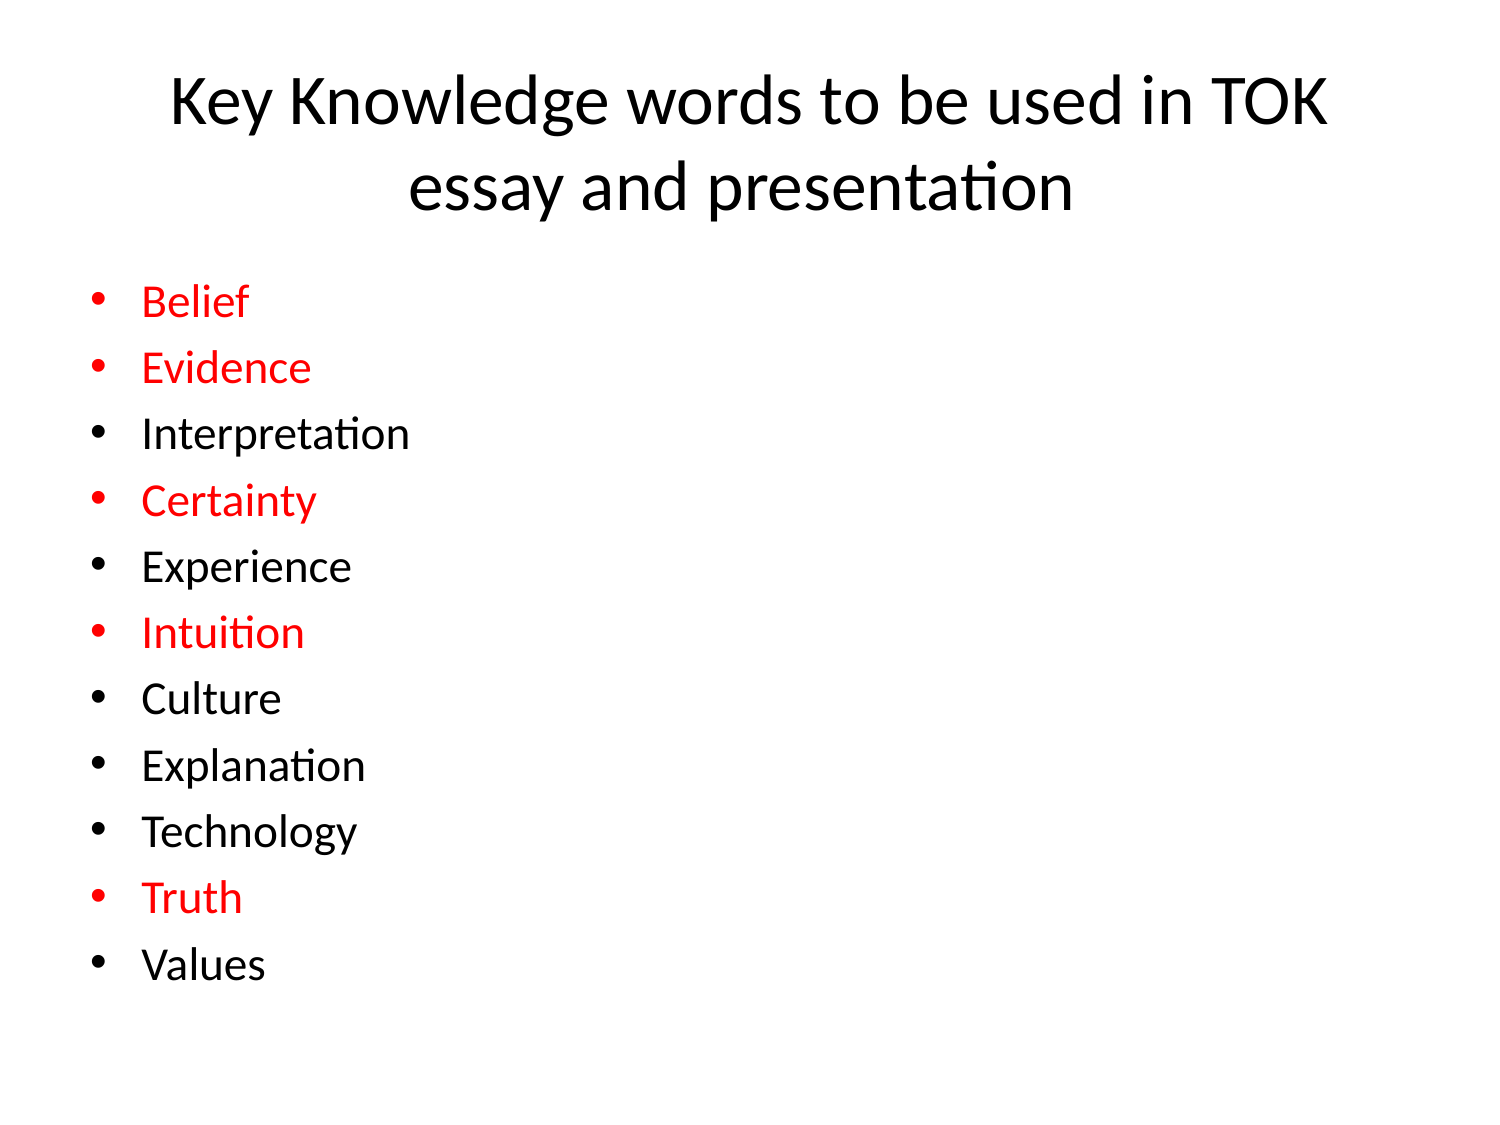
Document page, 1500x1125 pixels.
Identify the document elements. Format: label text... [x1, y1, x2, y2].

list Belief Evidence Interpretation Certainty Experience Intuition Culture Explanation Technology Truth Values [75, 262, 1425, 1005]
title Key Knowledge words to be used in TOK essay and presentation [75, 45, 1425, 233]
